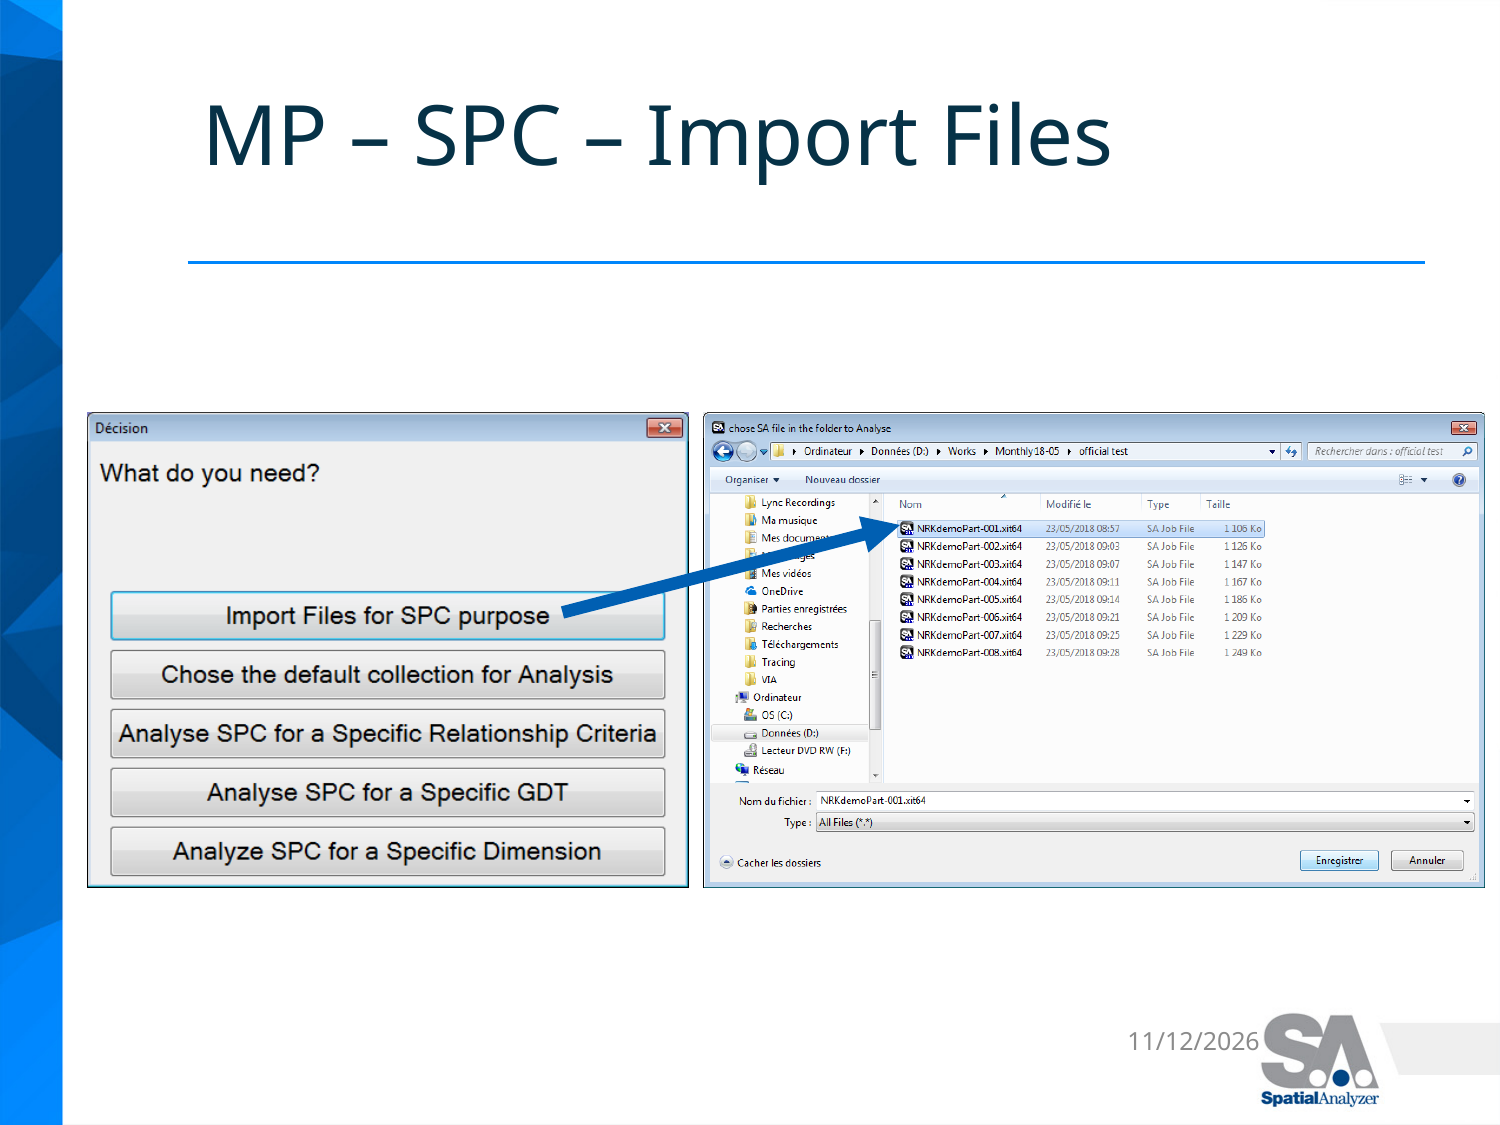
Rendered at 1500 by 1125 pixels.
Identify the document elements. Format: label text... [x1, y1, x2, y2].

title MP – SPC – Import Files [187, 45, 1425, 233]
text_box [562, 524, 901, 613]
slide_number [1112, 1012, 1275, 1073]
picture [0, 0, 1500, 1125]
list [87, 412, 689, 888]
